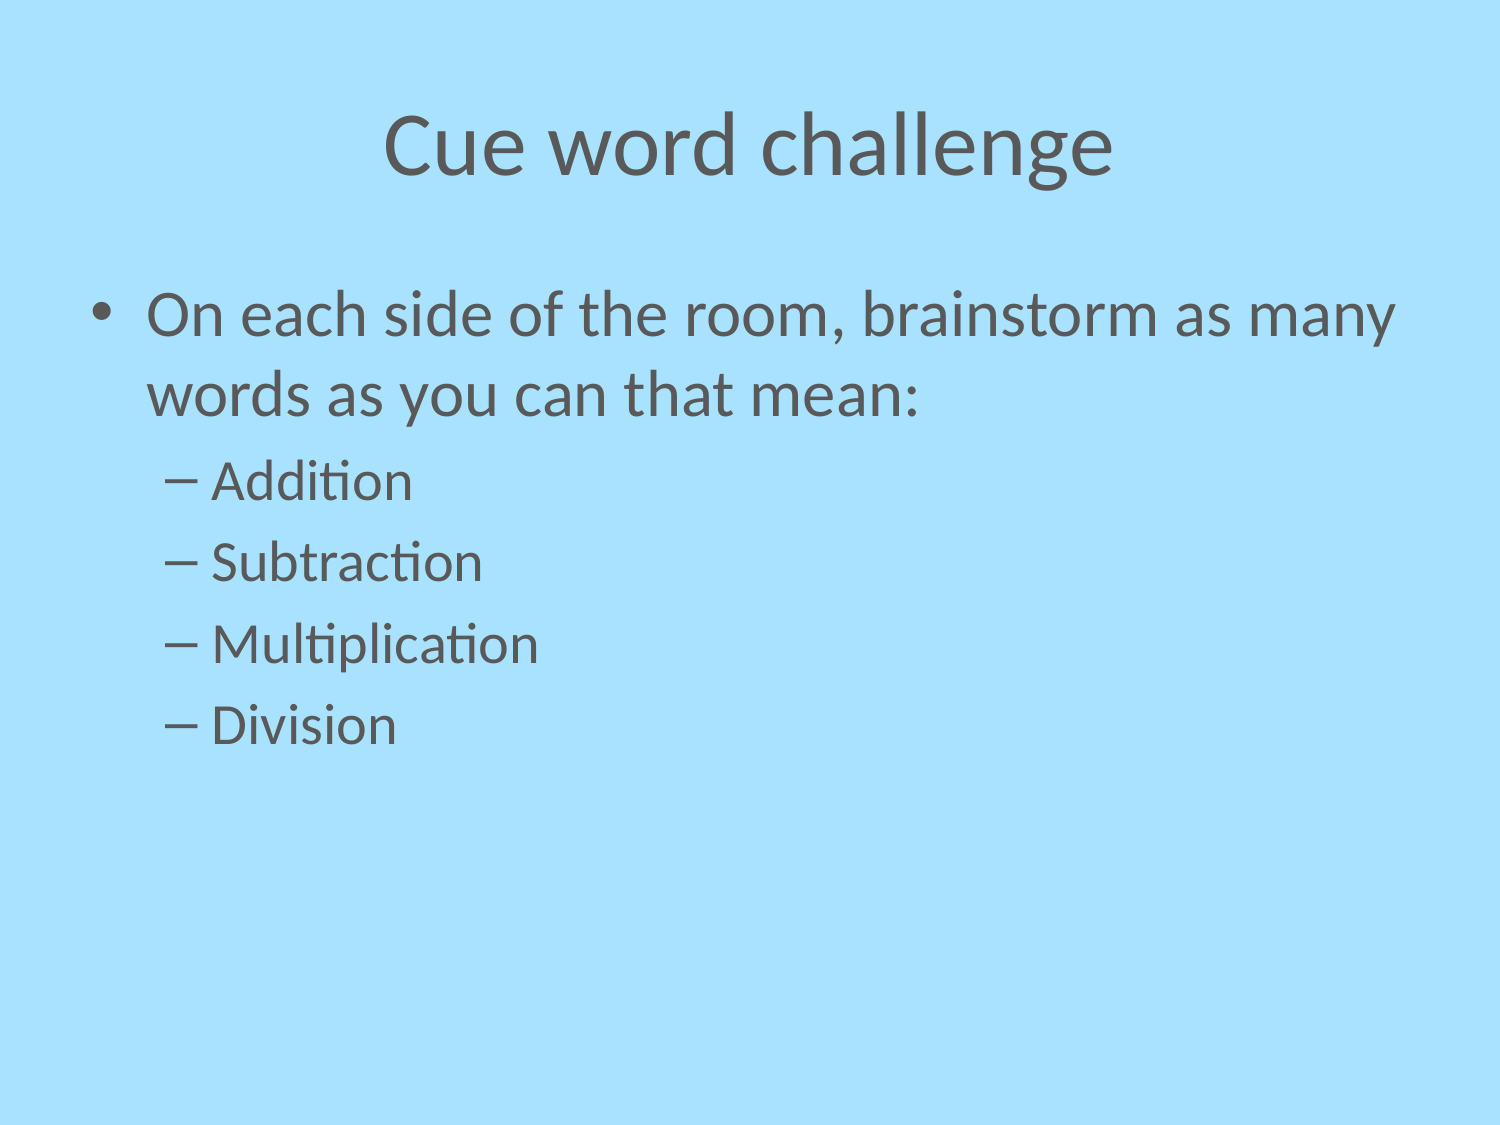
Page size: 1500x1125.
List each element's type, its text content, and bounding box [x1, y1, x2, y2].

list On each side of the room, brainstorm as many words as you can that mean: Addition Subtraction Multiplication Division [75, 262, 1425, 1005]
title Cue word challenge [75, 45, 1425, 233]
